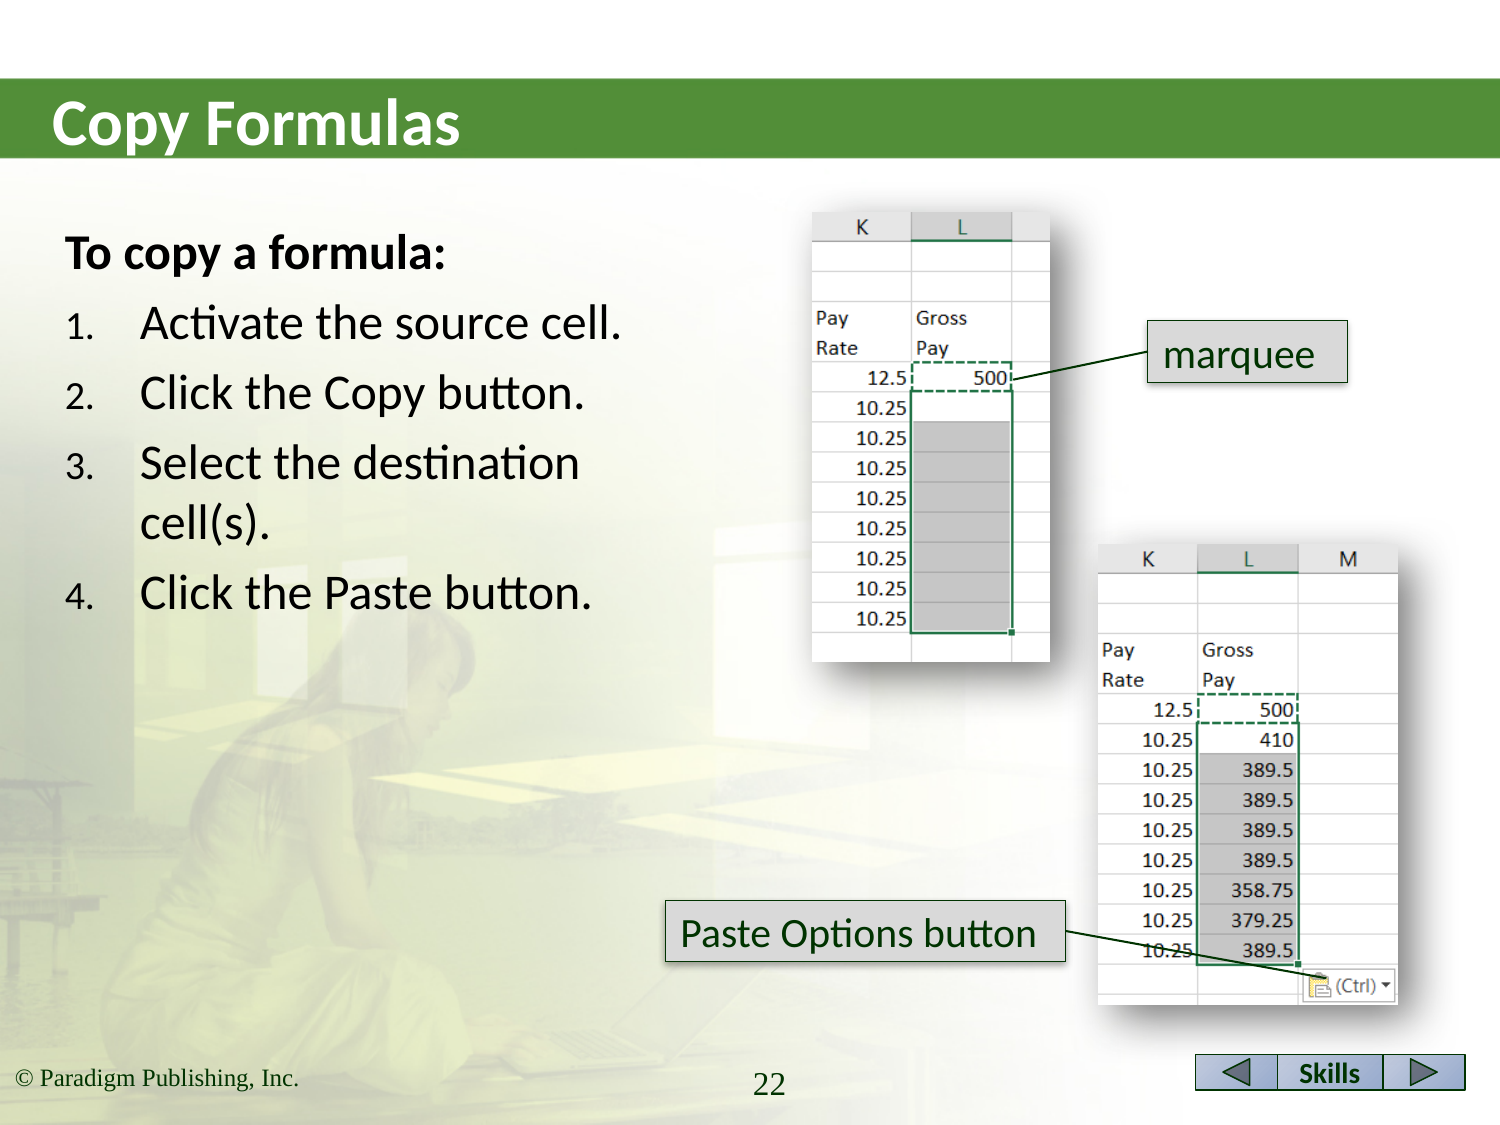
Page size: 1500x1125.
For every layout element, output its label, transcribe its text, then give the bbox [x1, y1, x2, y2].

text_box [1065, 931, 1327, 979]
title Copy Formulas [37, 71, 1463, 159]
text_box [1013, 351, 1149, 380]
text_box marquee [1147, 320, 1348, 383]
picture [0, 0, 1500, 1125]
list To copy a formula: Activate the source cell. Click the Copy button. Select the destination cell(s). Click the Paste button. [50, 212, 675, 675]
text_box Paste Options button [665, 900, 1066, 962]
